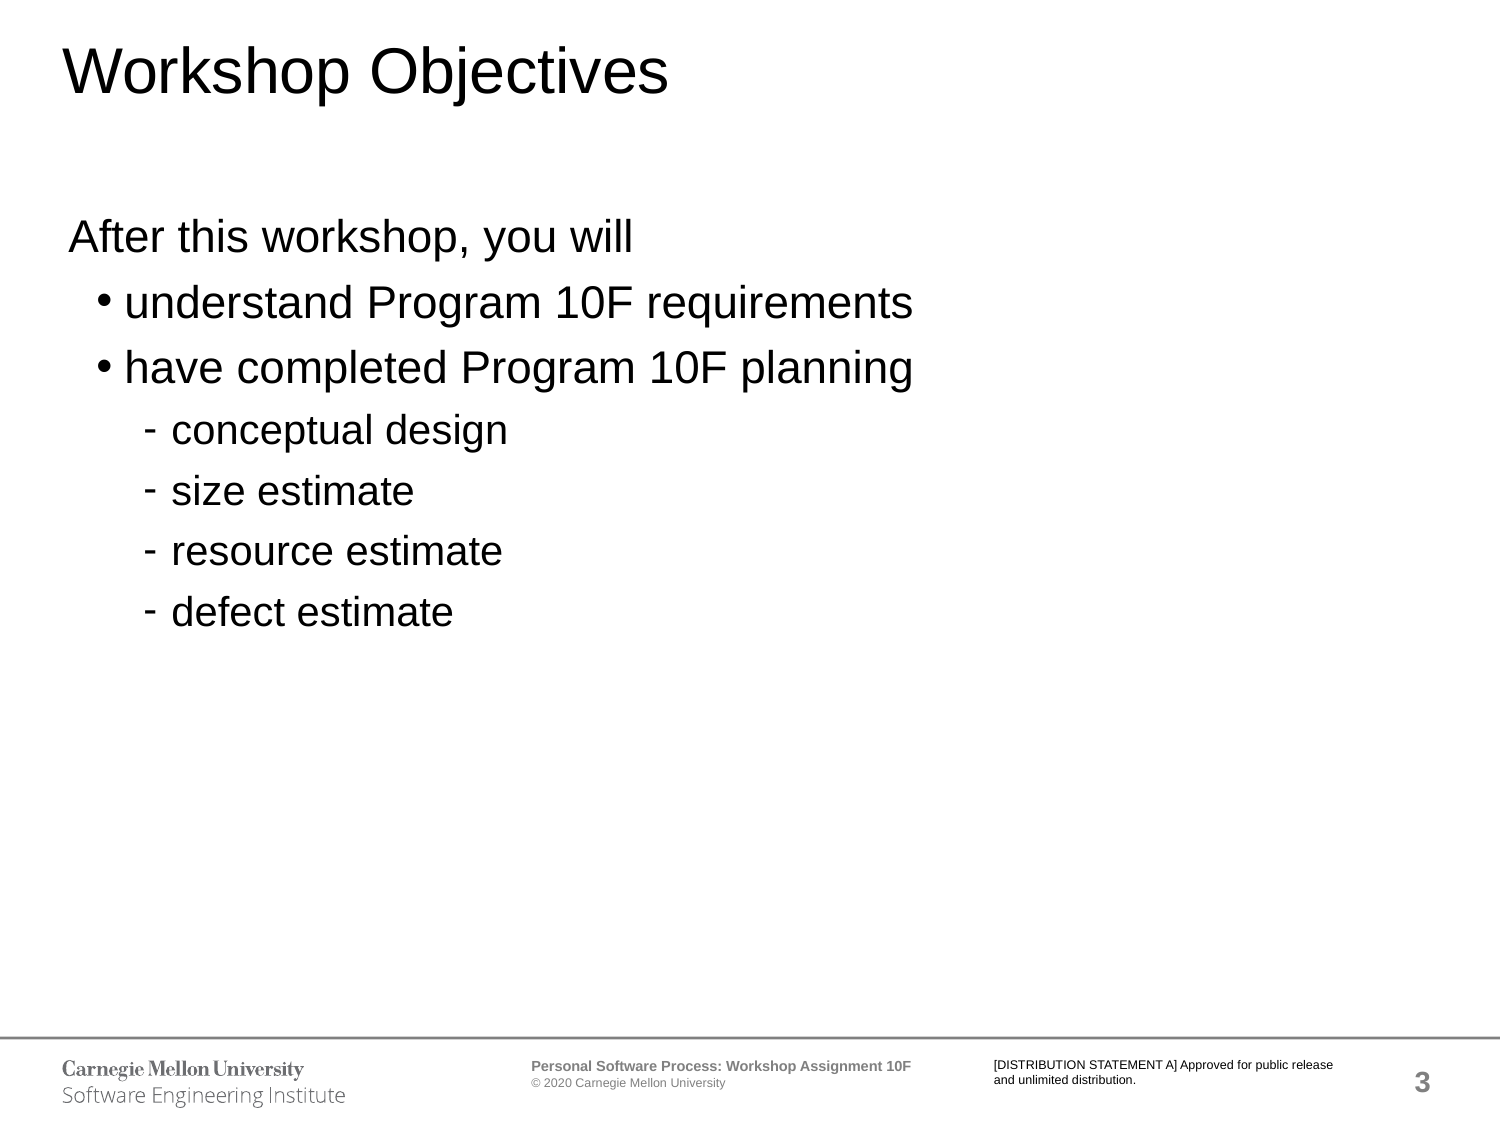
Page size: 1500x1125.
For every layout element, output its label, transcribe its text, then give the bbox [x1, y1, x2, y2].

list After this workshop, you will understand Program 10F requirements have completed Program 10F planning conceptual design size estimate resource estimate defect estimate [50, 198, 1444, 949]
title Workshop Objectives [62, 37, 1338, 182]
